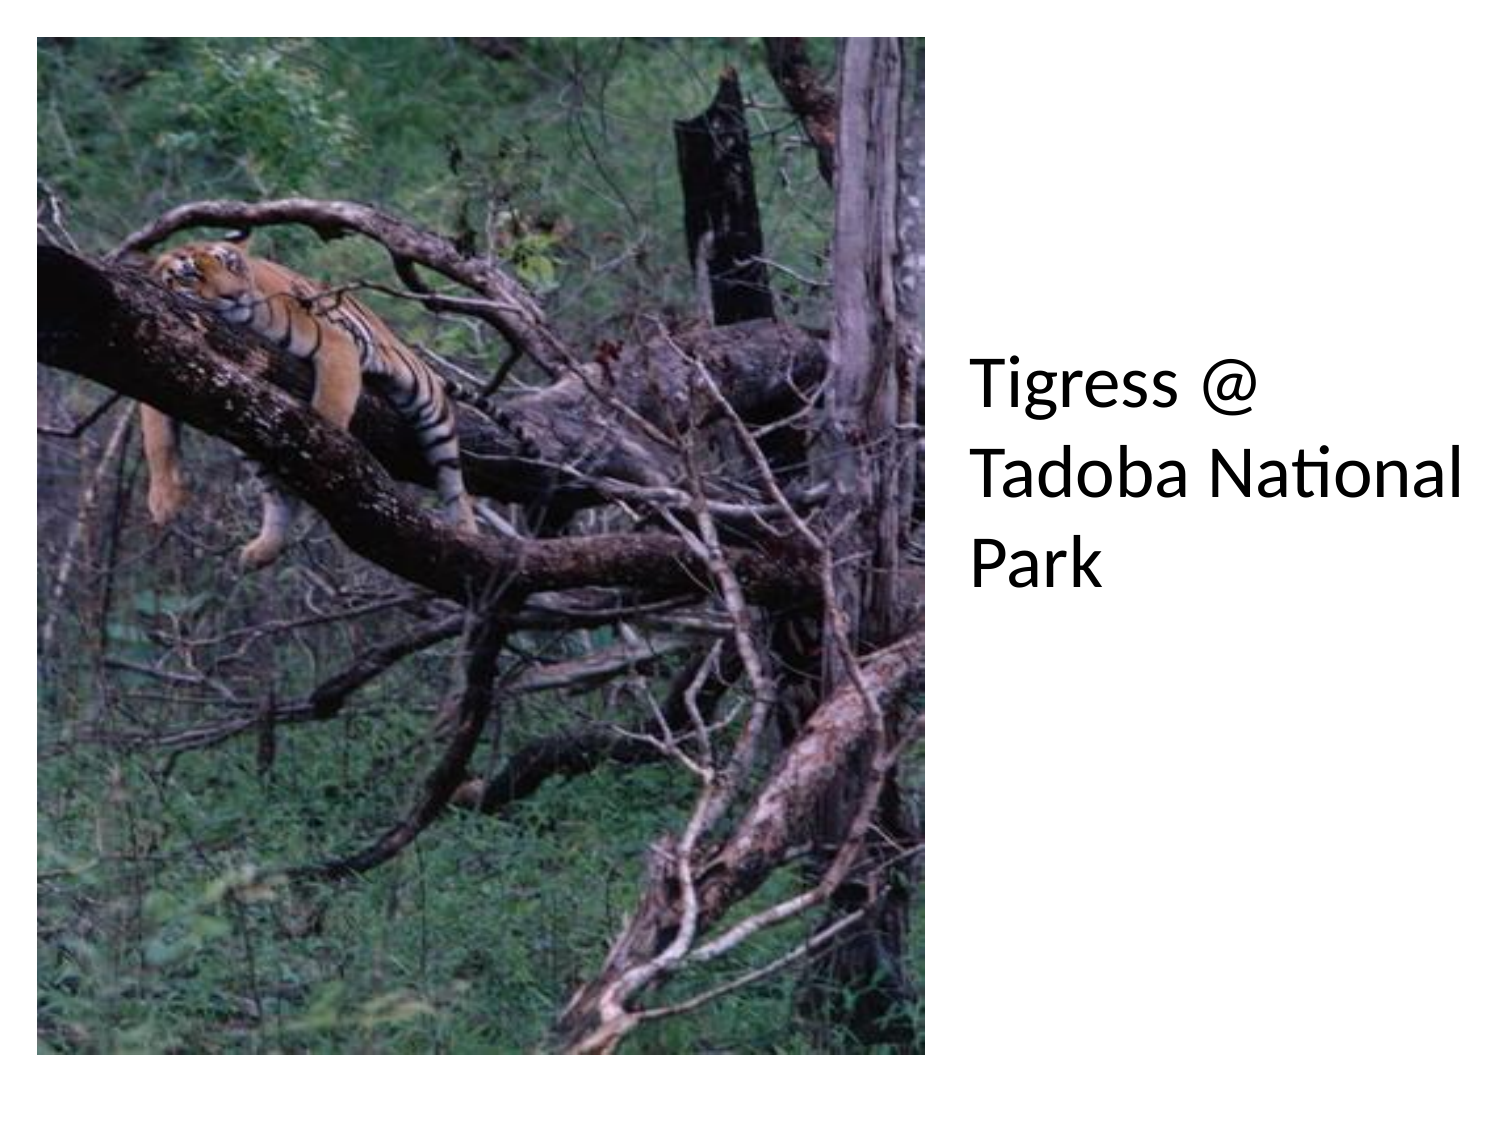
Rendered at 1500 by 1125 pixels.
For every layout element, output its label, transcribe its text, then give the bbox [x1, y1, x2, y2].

picture [37, 37, 926, 1055]
text_box Tigress @ Tadoba National Park [954, 324, 1498, 610]
